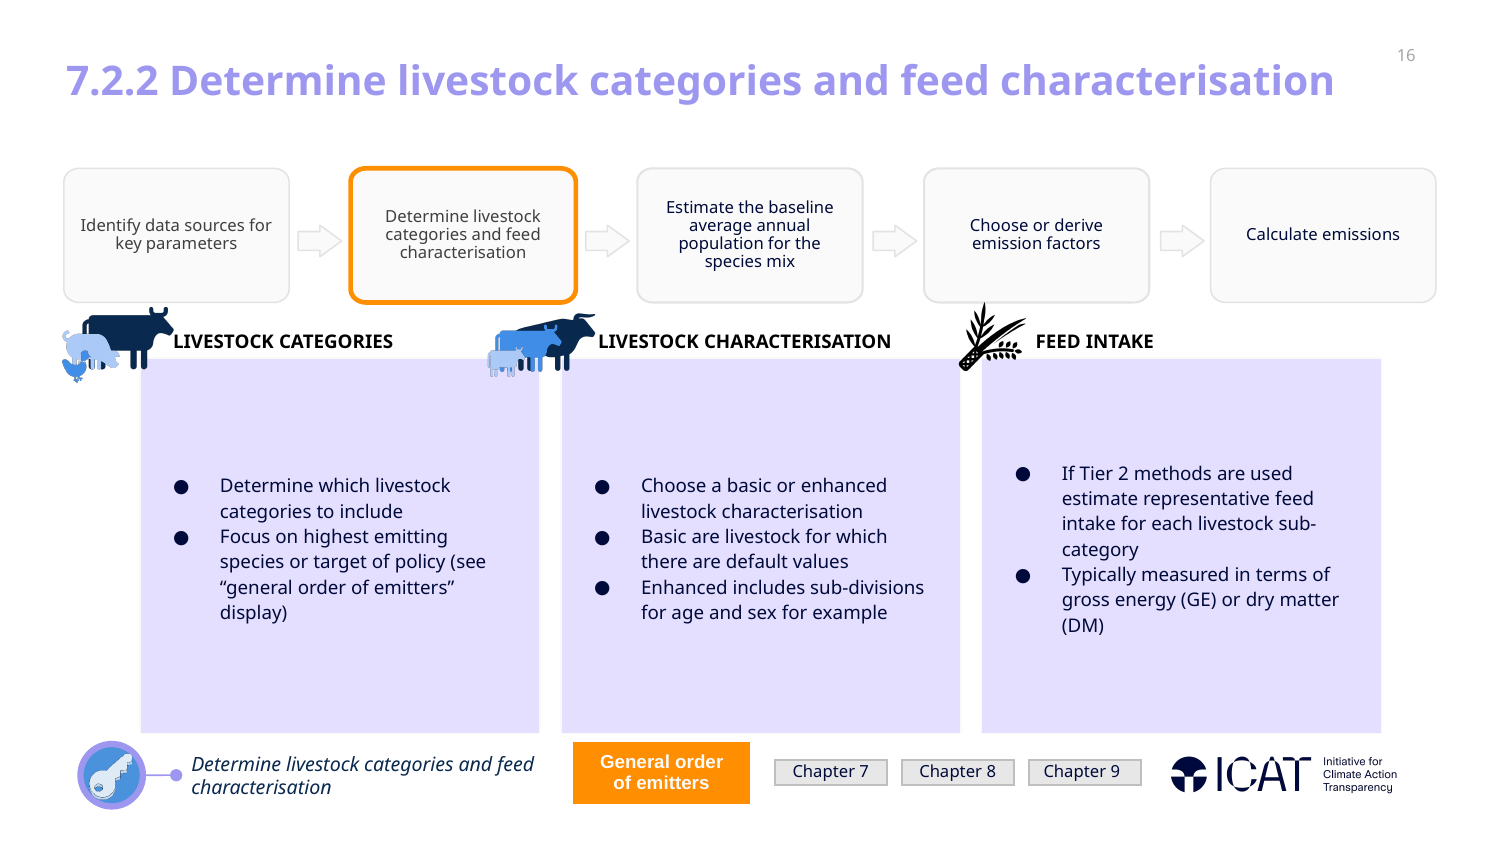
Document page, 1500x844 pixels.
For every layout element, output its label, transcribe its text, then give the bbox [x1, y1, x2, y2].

text_box Determine livestock categories and feed characterisation [350, 168, 576, 303]
text_box [486, 338, 527, 386]
text_box [56, 346, 97, 387]
text_box [492, 310, 565, 386]
text_box [957, 300, 1029, 373]
text_box [901, 759, 1013, 786]
text_box Calculate emissions [1210, 168, 1436, 303]
text_box [56, 312, 126, 388]
picture [80, 743, 144, 807]
text_box [873, 225, 917, 257]
text_box LIVESTOCK CATEGORIES [178, 332, 492, 358]
text_box [1027, 759, 1140, 786]
text_box [1160, 225, 1205, 257]
text_box Determine livestock categories and feed characterisation [176, 744, 562, 807]
text_box Estimate the baseline average annual population for the species mix [637, 168, 863, 303]
text_box LIVESTOCK CHARACTERISATION [598, 332, 957, 358]
text_box [170, 772, 181, 782]
text_box [78, 288, 178, 388]
text_box Choose a basic or enhanced livestock characterisation Basic are livestock for which there are default values Enhanced includes sub-divisions for age and sex for example [550, 387, 942, 708]
title 7.2.2 Determine livestock categories and feed characterisation [51, 35, 1449, 130]
text_box [178, 358, 511, 387]
text_box [776, 759, 887, 786]
text_box [585, 757, 746, 798]
text_box [585, 225, 630, 257]
text_box Identify data sources for key parameters [63, 168, 290, 303]
text_box Determine which livestock categories to include Focus on highest emitting species or target of policy (see “general order of emitters” display) [130, 387, 521, 708]
text_box General order of emitters [574, 743, 749, 803]
text_box Choose or derive emission factors [924, 168, 1150, 303]
text_box [560, 357, 961, 734]
text_box If Tier 2 methods are used estimate representative feed intake for each livestock sub-category Typically measured in terms of gross energy (GE) or dry matter (DM) [971, 387, 1363, 708]
picture [1171, 724, 1430, 824]
text_box [139, 387, 540, 734]
text_box [511, 300, 597, 387]
text_box [981, 357, 1382, 734]
text_box FEED INTAKE [1035, 332, 1427, 358]
text_box [298, 225, 342, 257]
